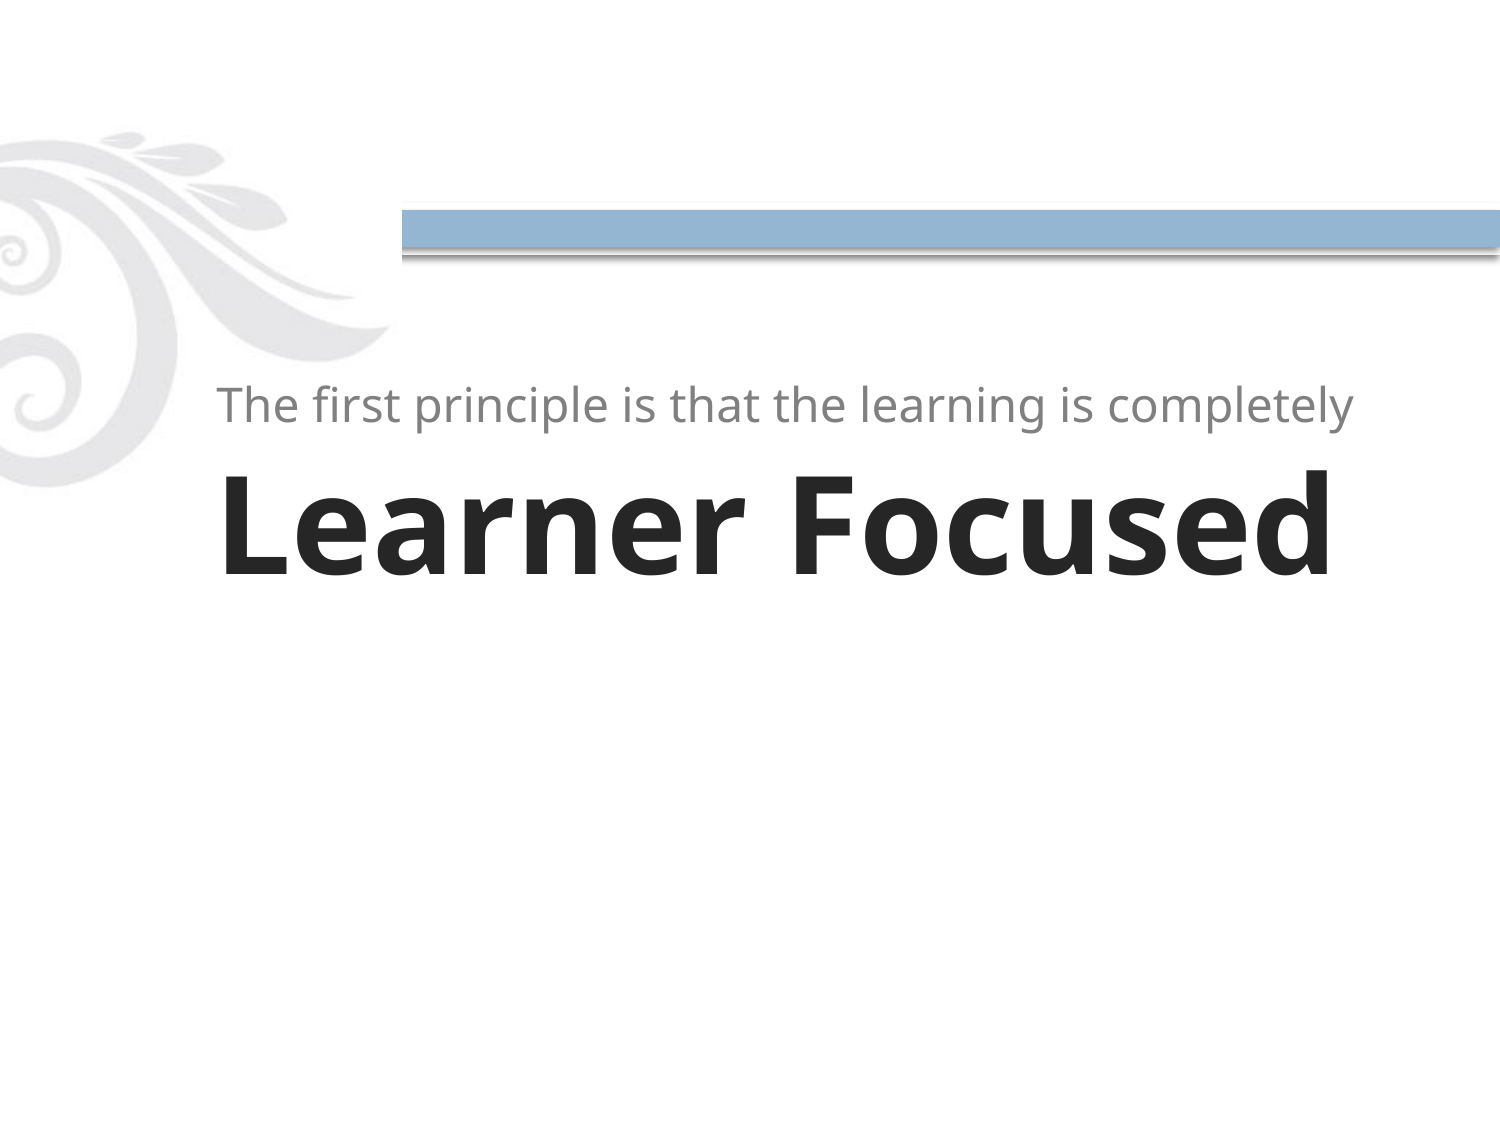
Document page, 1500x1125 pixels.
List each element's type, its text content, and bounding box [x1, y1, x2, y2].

picture [0, 124, 402, 501]
title Learner Focused [200, 437, 1438, 635]
text_box The first principle is that the learning is completely [406, 363, 1388, 437]
